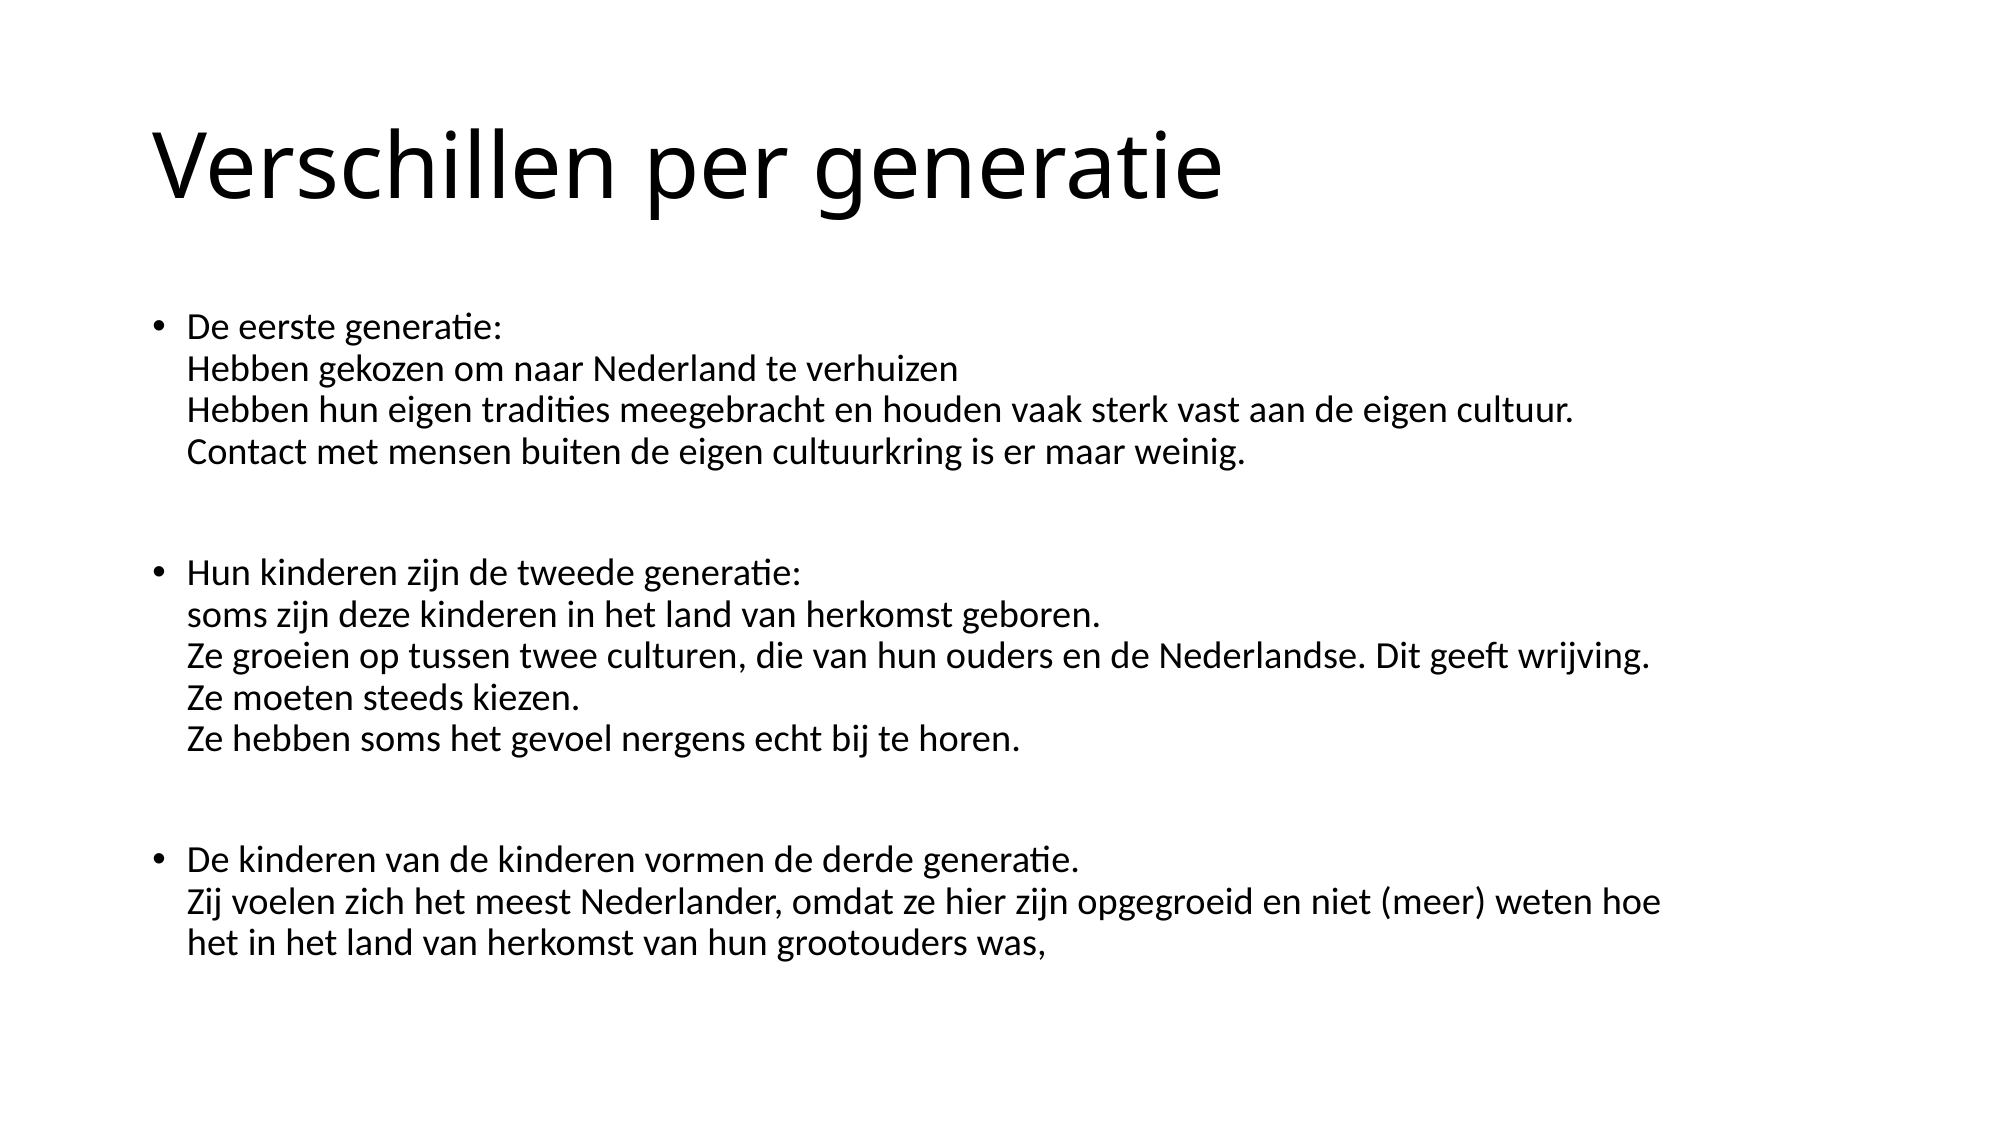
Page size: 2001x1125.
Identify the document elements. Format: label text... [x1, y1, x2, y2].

title Verschillen per generatie [137, 59, 1863, 278]
list De eerste generatie: Hebben gekozen om naar Nederland te verhuizen Hebben hun eigen tradities meegebracht en houden vaak sterk vast aan de eigen cultuur. Contact met mensen buiten de eigen cultuurkring is er maar weinig. Hun kinderen zijn de tweede generatie: soms zijn deze kinderen in het land van herkomst geboren. Ze groeien op tussen twee culturen, die van hun ouders en de Nederlandse. Dit geeft wrijving. Ze moeten steeds kiezen. Ze hebben soms het gevoel nergens echt bij te horen. De kinderen van de kinderen vormen de derde generatie. Zij voelen zich het meest Nederlander, omdat ze hier zijn opgegroeid en niet (meer) weten hoe het in het land van herkomst van hun grootouders was, [137, 299, 1863, 1014]
